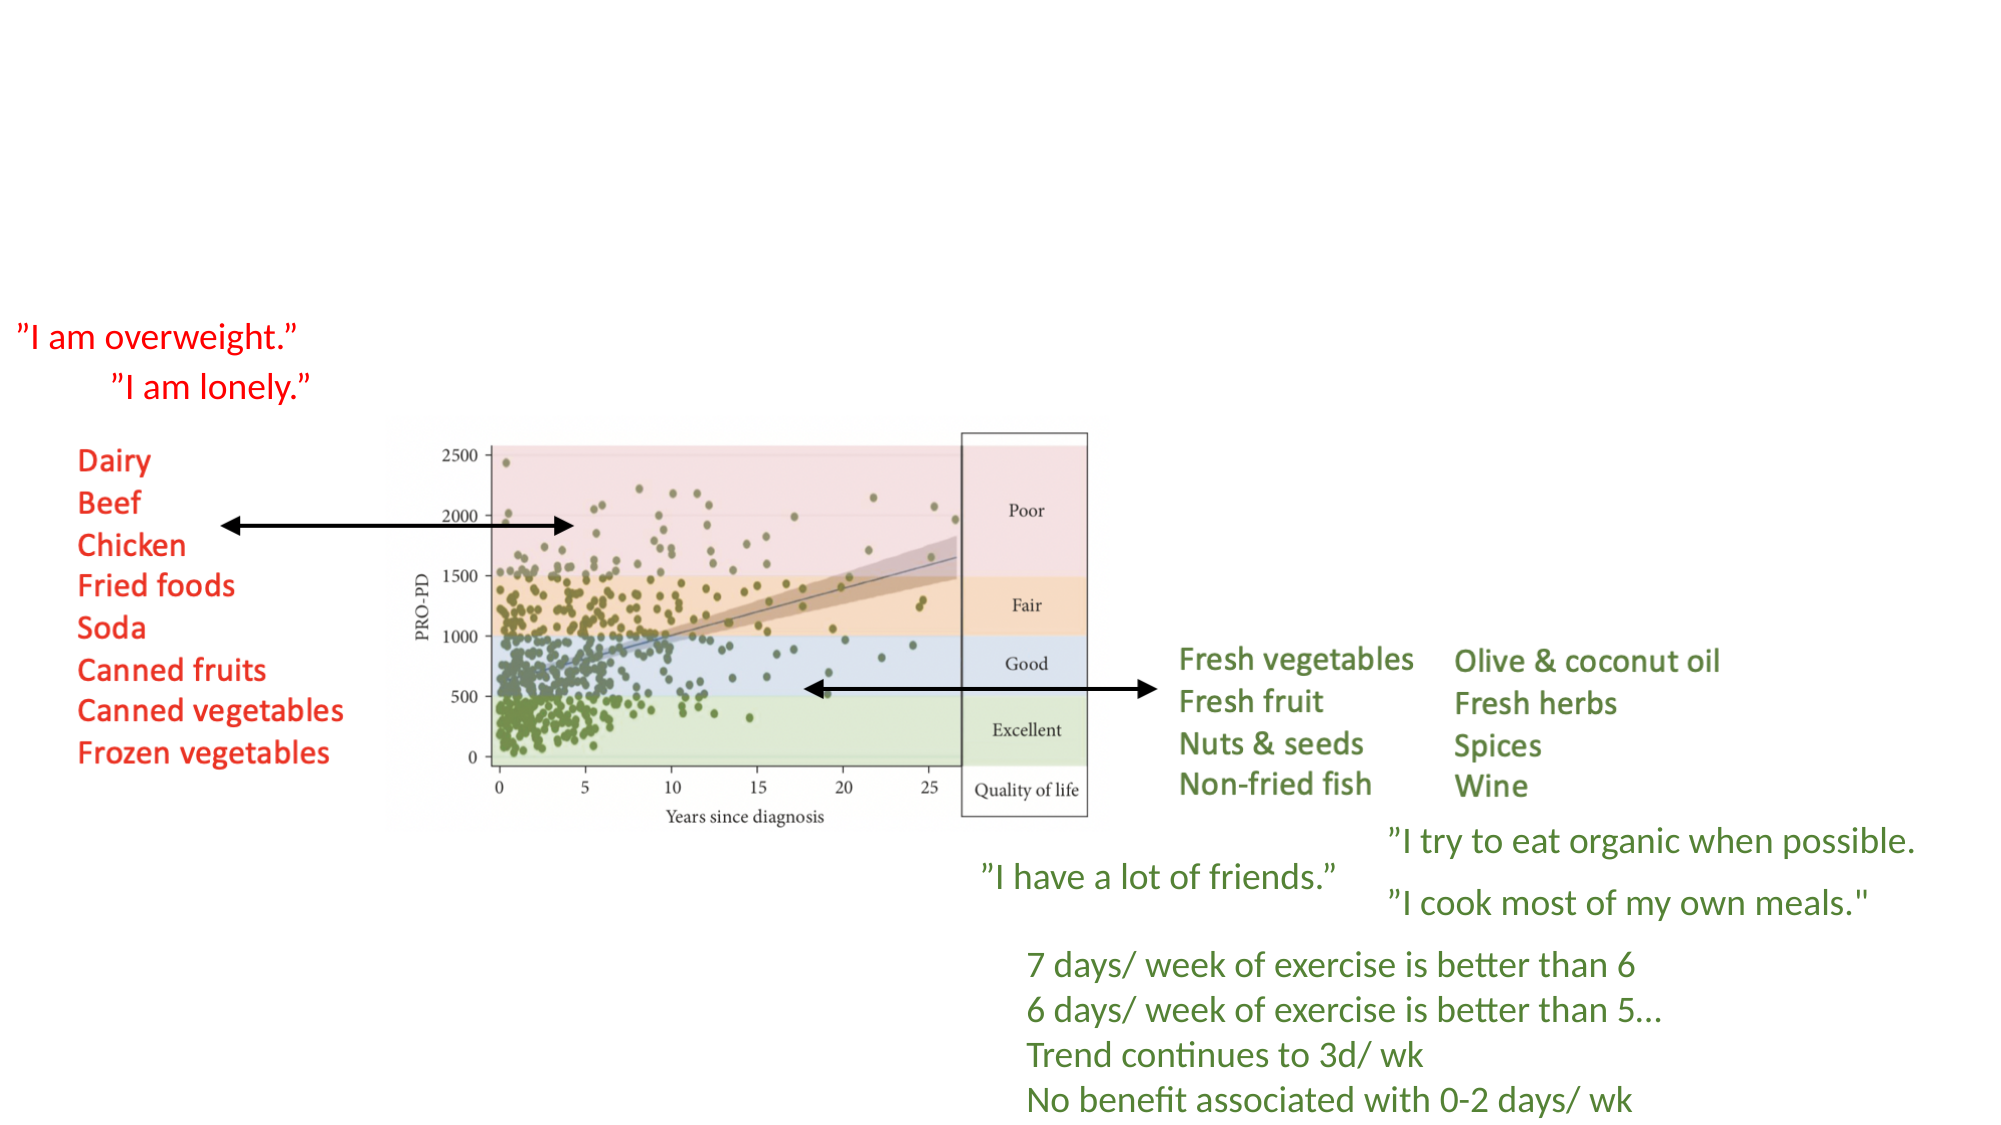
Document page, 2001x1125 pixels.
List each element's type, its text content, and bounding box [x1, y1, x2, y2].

text_box ”I try to eat organic when possible. [1371, 808, 1968, 869]
text_box ”I have a lot of friends.” [964, 844, 1372, 905]
picture [32, 415, 1754, 832]
text_box 7 days/ week of exercise is better than 6 6 days/ week of exercise is better than 5… Trend continues to 3d/ wk No benefit associated with 0-2 days/ wk [1011, 932, 1733, 1125]
text_box ”I cook most of my own meals." [1371, 870, 1968, 931]
text_box ”I am lonely.” [94, 364, 332, 415]
text_box ”I am overweight.” [0, 304, 354, 364]
